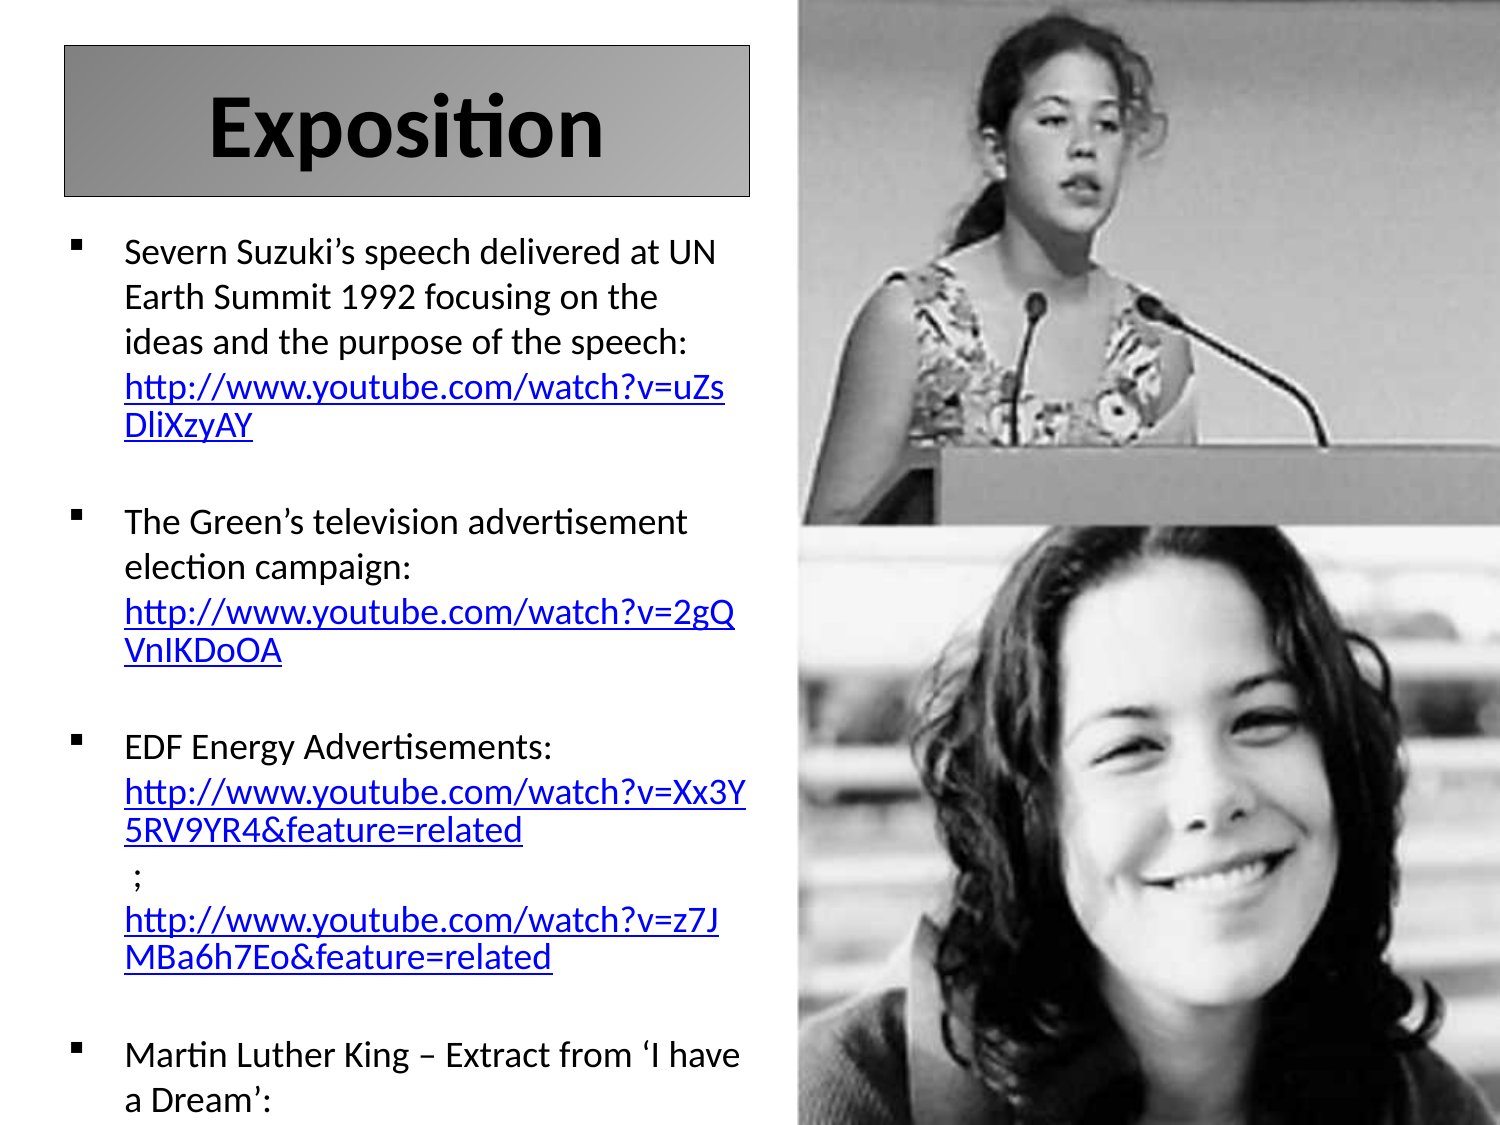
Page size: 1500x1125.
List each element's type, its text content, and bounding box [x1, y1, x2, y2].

picture [796, 0, 1500, 1125]
title Exposition [64, 45, 750, 197]
list Severn Suzuki’s speech delivered at UN Earth Summit 1992 focusing on the ideas and the purpose of the speech: http://www.youtube.com/watch?v=uZsDliXzyAY The Green’s television advertisement election campaign: http://www.youtube.com/watch?v=2gQVnIKDoOA EDF Energy Advertisements: http://www.youtube.com/watch?v=Xx3Y5RV9YR4&feature=related ; http://www.youtube.com/watch?v=z7JMBa6h7Eo&feature=related Martin Luther King – Extract from ‘I have a Dream’: http://www.americanrhetoric.com/speeches/mlkihaveadream.htm [53, 220, 762, 1094]
